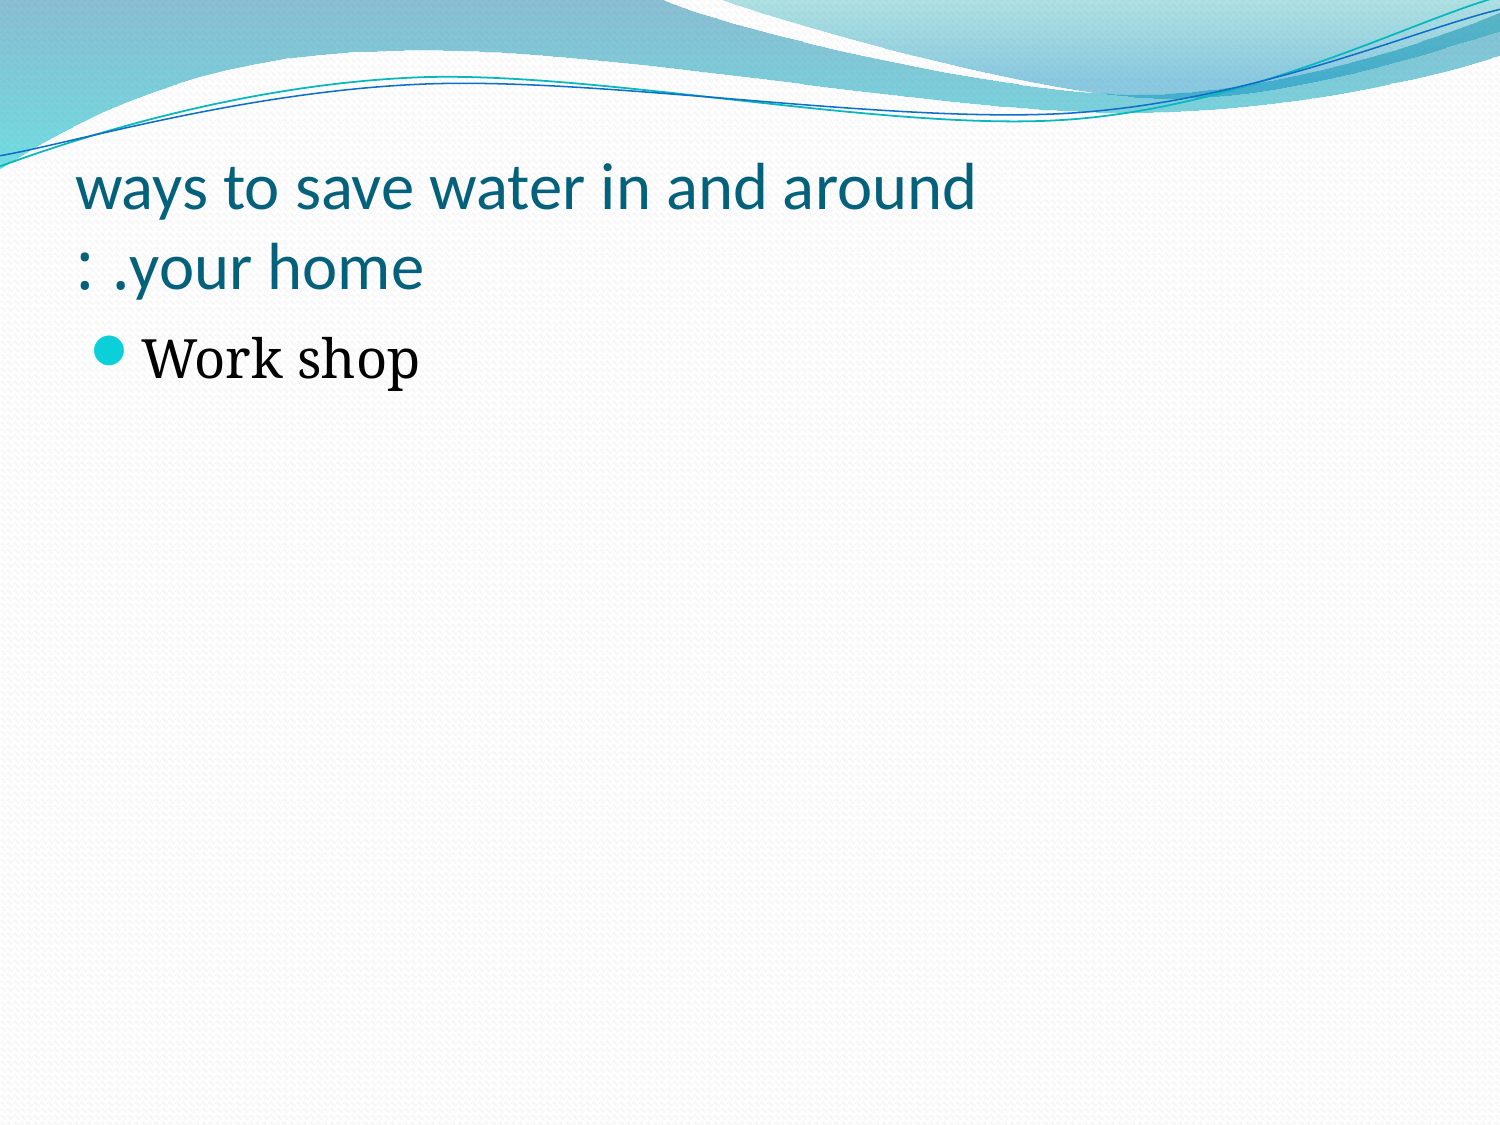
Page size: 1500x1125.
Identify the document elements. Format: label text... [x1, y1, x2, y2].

list Work shop [75, 317, 1425, 1038]
title ways to save water in and around your home. : [75, 115, 1425, 303]
